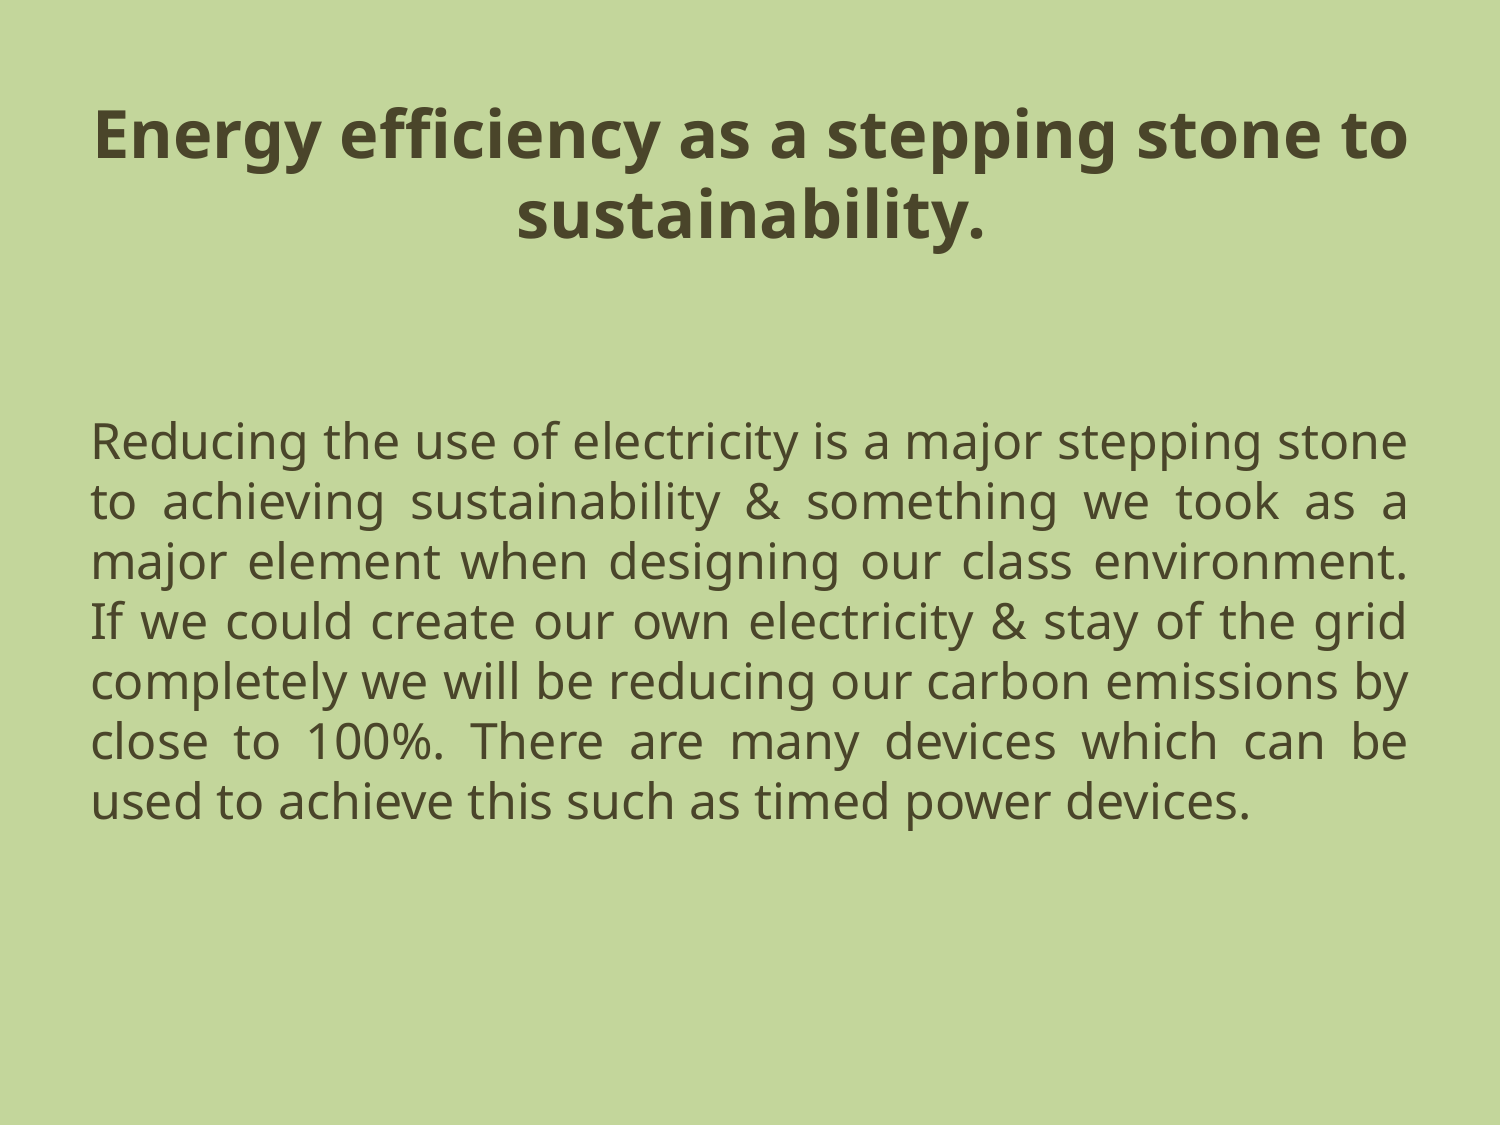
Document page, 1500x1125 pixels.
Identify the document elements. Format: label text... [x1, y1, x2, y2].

list Reducing the use of electricity is a major stepping stone to achieving sustainability & something we took as a major element when designing our class environment. If we could create our own electricity & stay of the grid completely we will be reducing our carbon emissions by close to 100%. There are many devices which can be used to achieve this such as timed power devices. [75, 262, 1425, 1005]
title Energy efficiency as a stepping stone to sustainability. [76, 78, 1427, 266]
